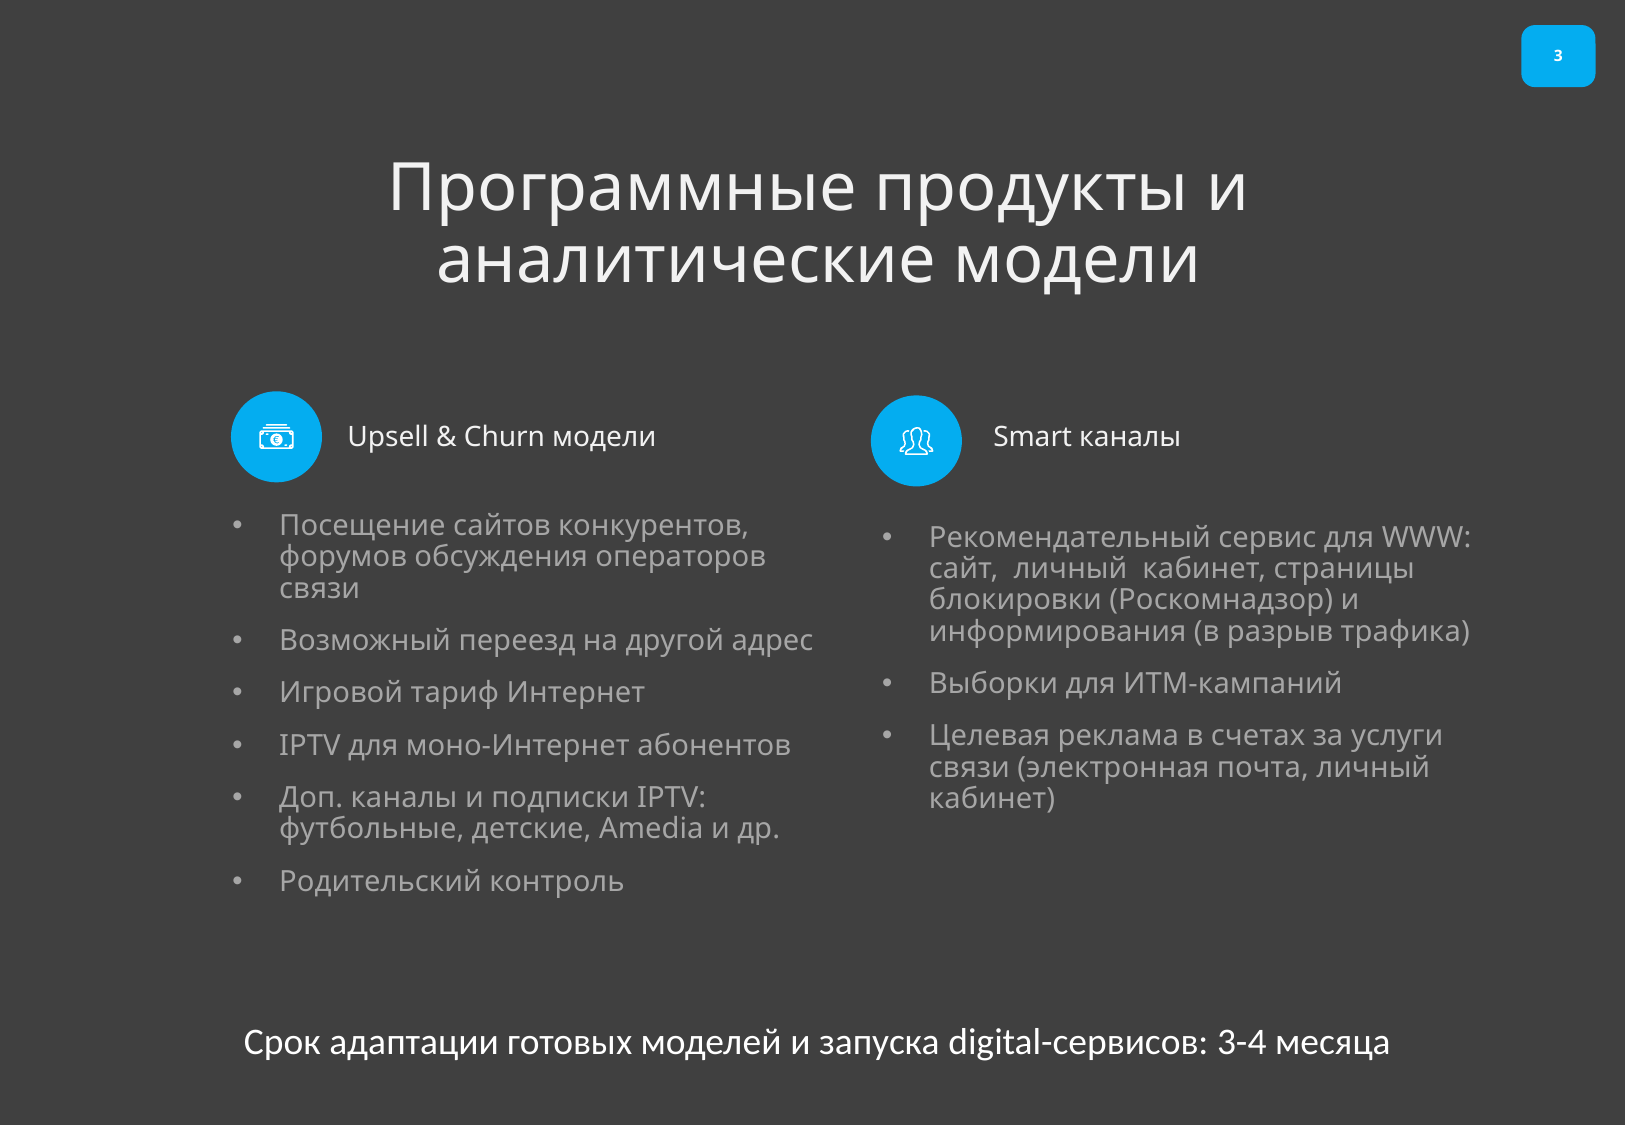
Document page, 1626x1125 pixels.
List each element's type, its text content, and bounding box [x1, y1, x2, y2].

text_box Посещение сайтов конкурентов, форумов обсуждения операторов связи Возможный переезд на другой адрес Игровой тариф Интернет IPTV для моно-Интернет абонентов Доп. каналы и подписки IPTV: футбольные, детские, Amedia и др. Родительский контроль [232, 528, 830, 879]
text_box Upsell & Churn модели [347, 414, 767, 460]
title Программные продукты и аналитические модели [213, 184, 1425, 265]
text_box Smart каналы [993, 415, 1304, 460]
text_box Рекомендательный сервис для WWW: сайт, личный кабинет, страницы блокировки (Роскомнадзор) и информирования (в разрыв трафика) Выборки для ИТМ-кампаний Целевая реклама в счетах за услуги связи (электронная почта, личный кабинет) [882, 493, 1514, 844]
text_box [870, 395, 962, 487]
list 3 [1535, 33, 1582, 79]
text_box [230, 391, 323, 483]
text_box Срок адаптации готовых моделей и запуска digital-сервисов: 3-4 месяца [229, 1009, 1406, 1070]
